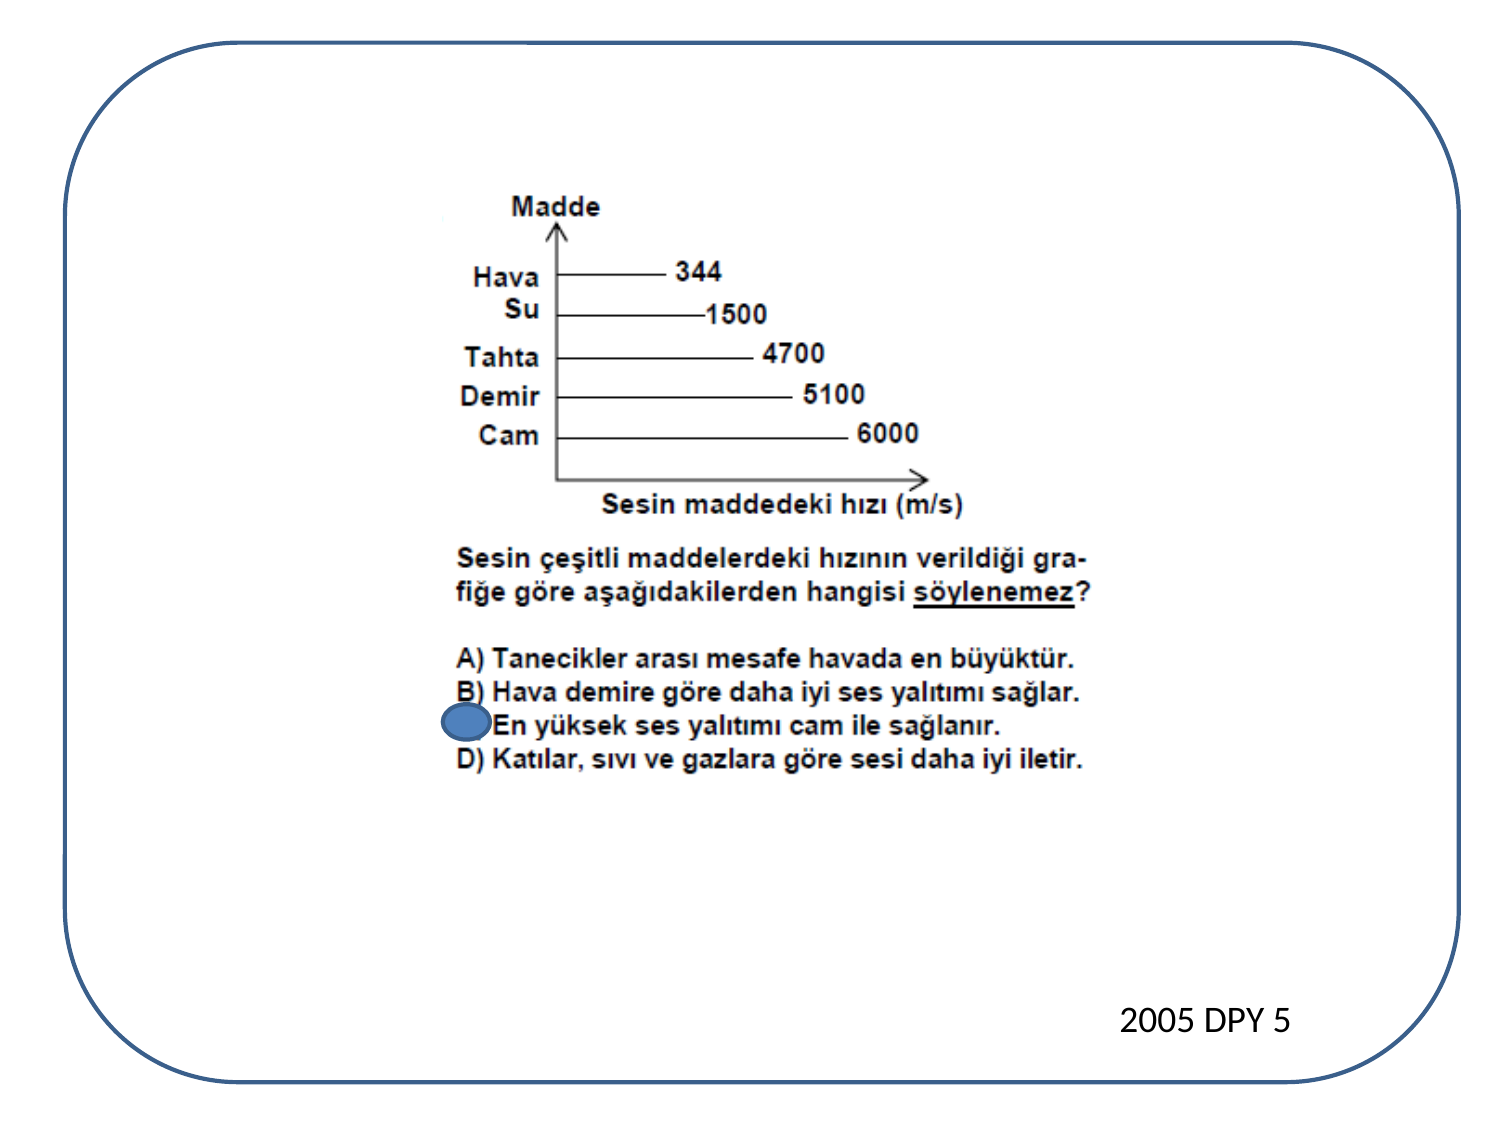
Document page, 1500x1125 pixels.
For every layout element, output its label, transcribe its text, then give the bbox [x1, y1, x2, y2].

text_box [62, 40, 1461, 1085]
text_box 2005 DPY 5 [1104, 987, 1332, 1048]
picture [442, 172, 1105, 804]
